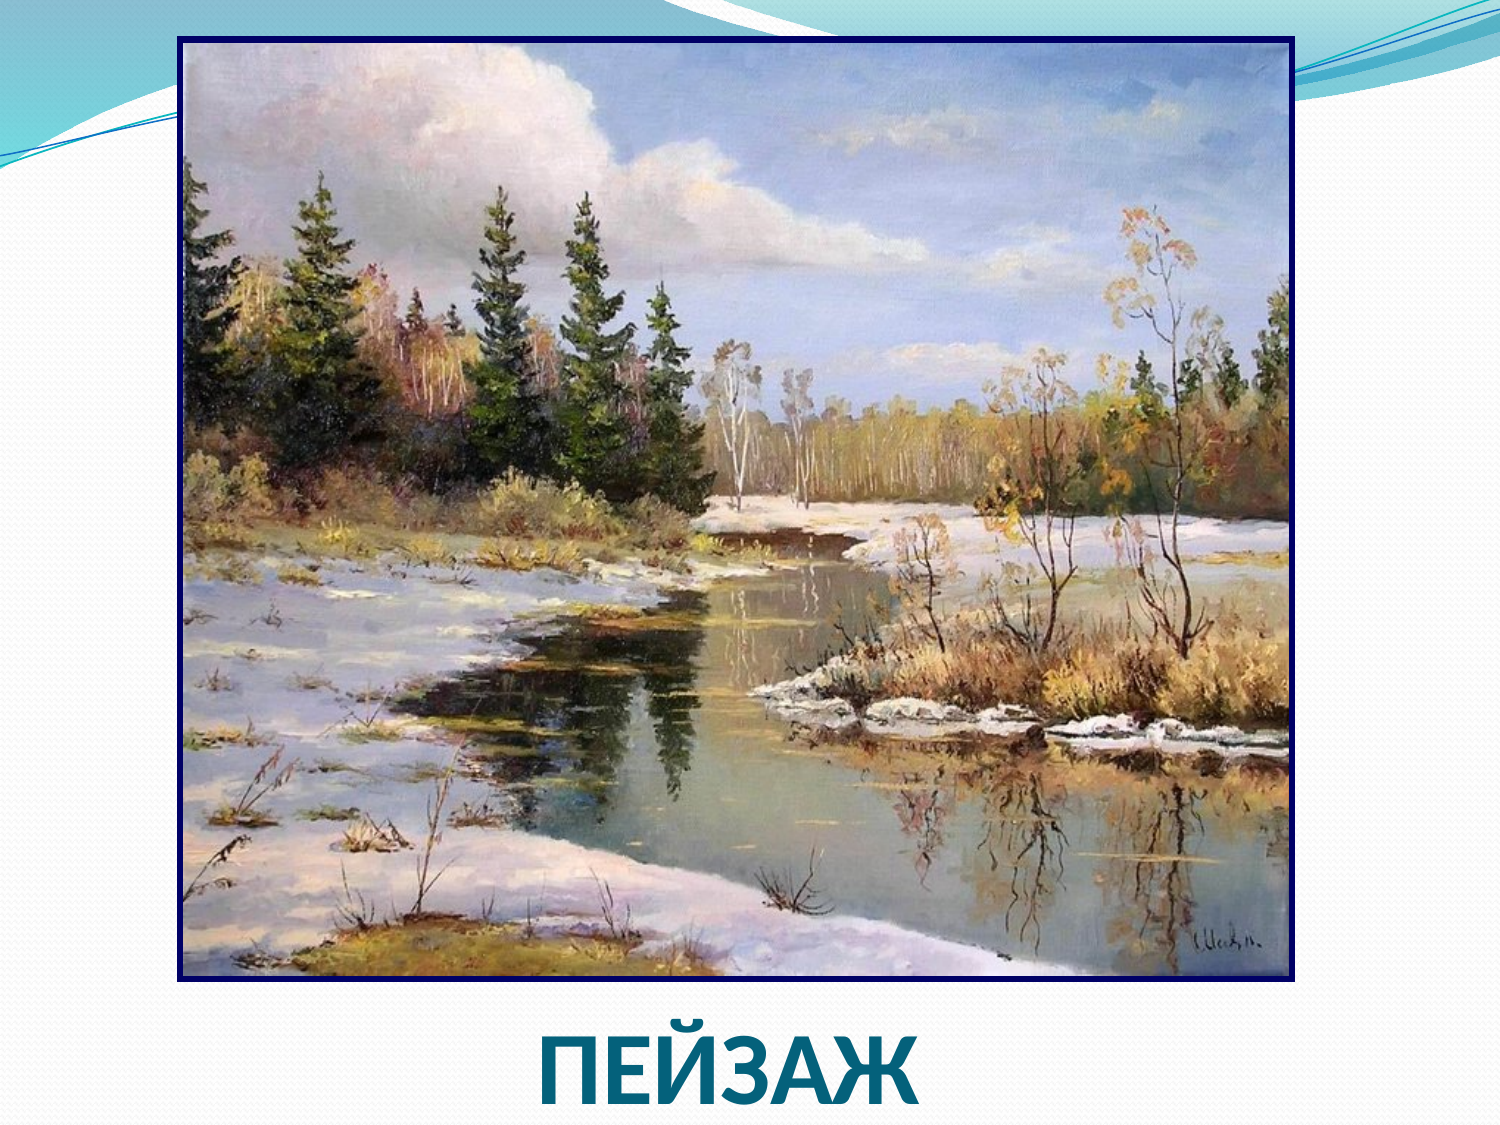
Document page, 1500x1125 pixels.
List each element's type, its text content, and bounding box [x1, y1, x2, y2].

title ПЕЙЗАЖ [53, 937, 1404, 1125]
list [182, 42, 1290, 977]
